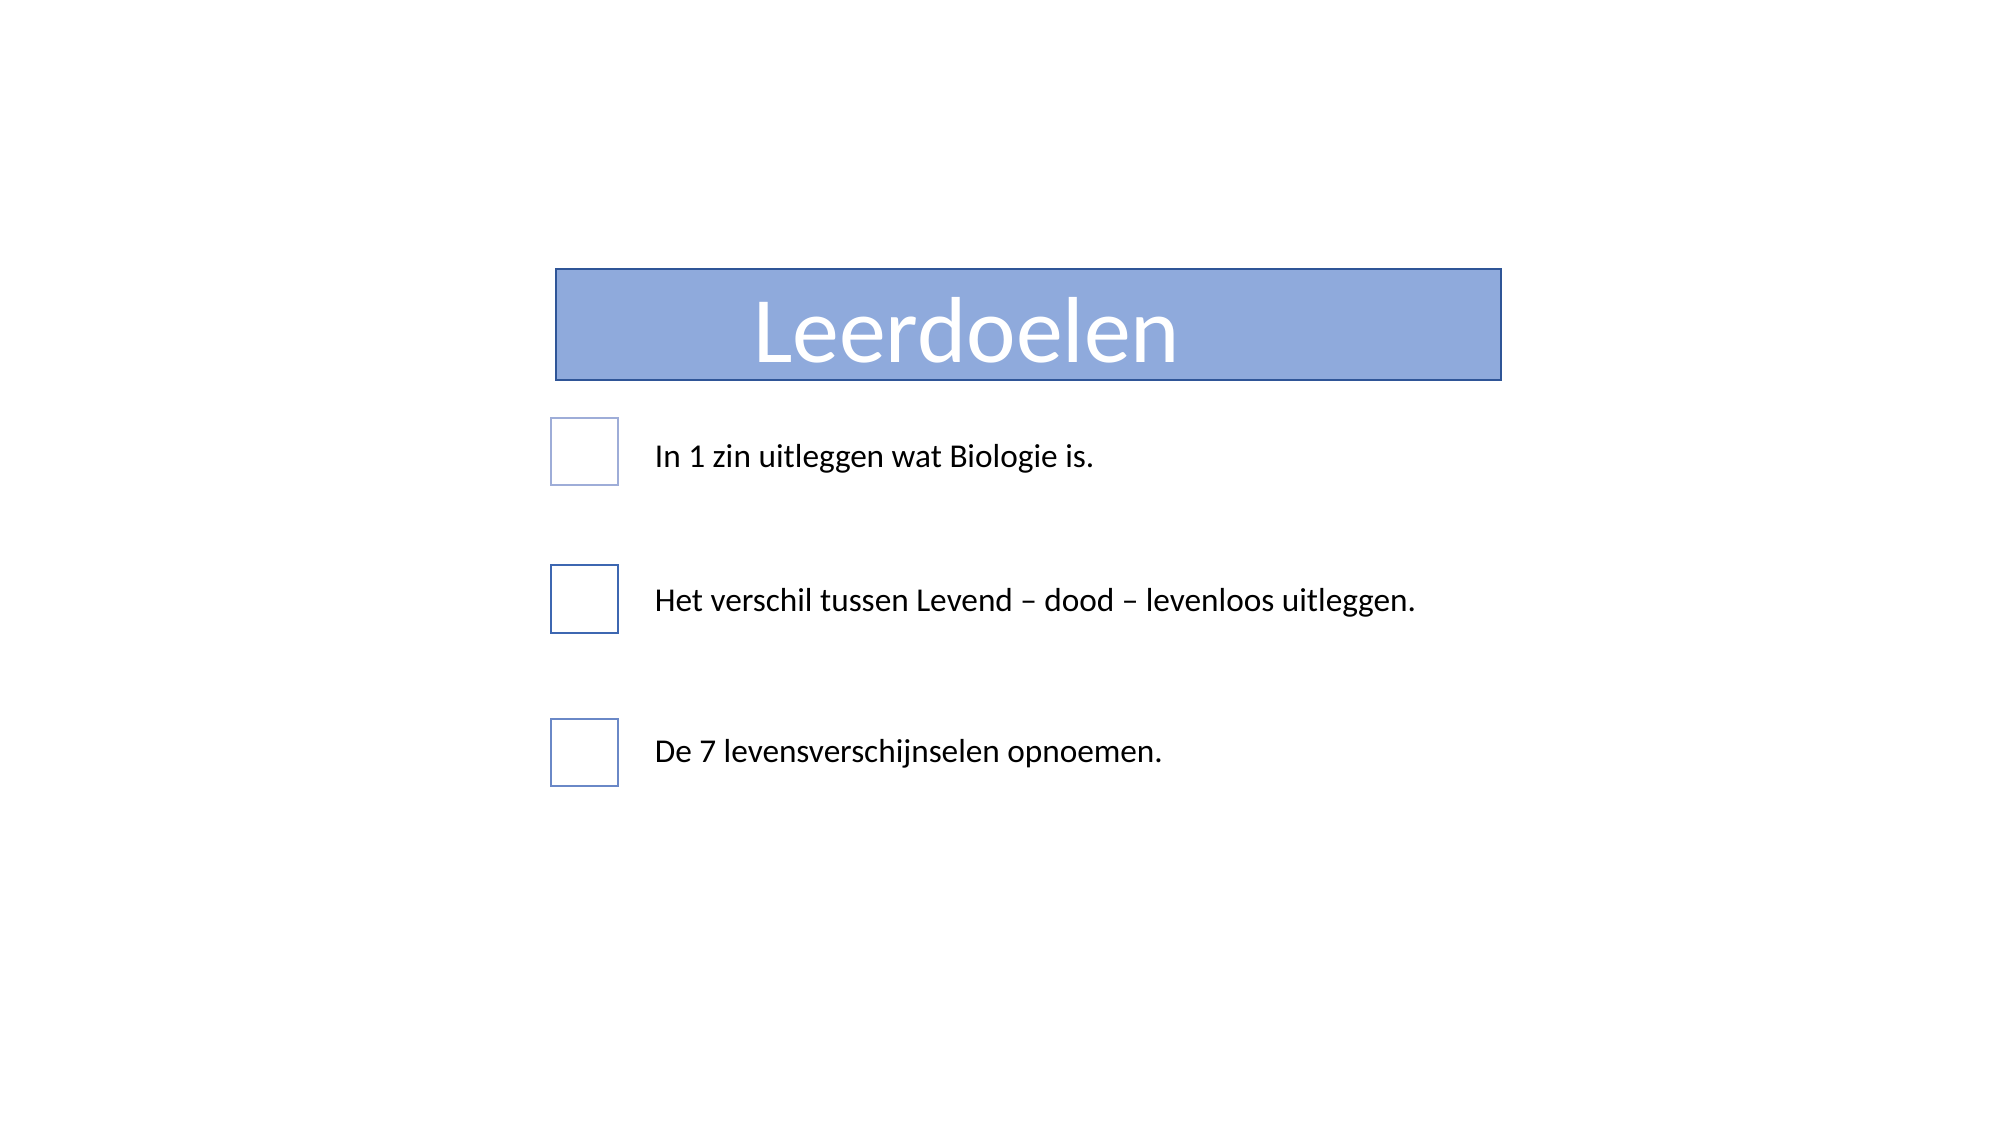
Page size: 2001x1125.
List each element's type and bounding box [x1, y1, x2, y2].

text_box [19, 193, 2000, 1125]
